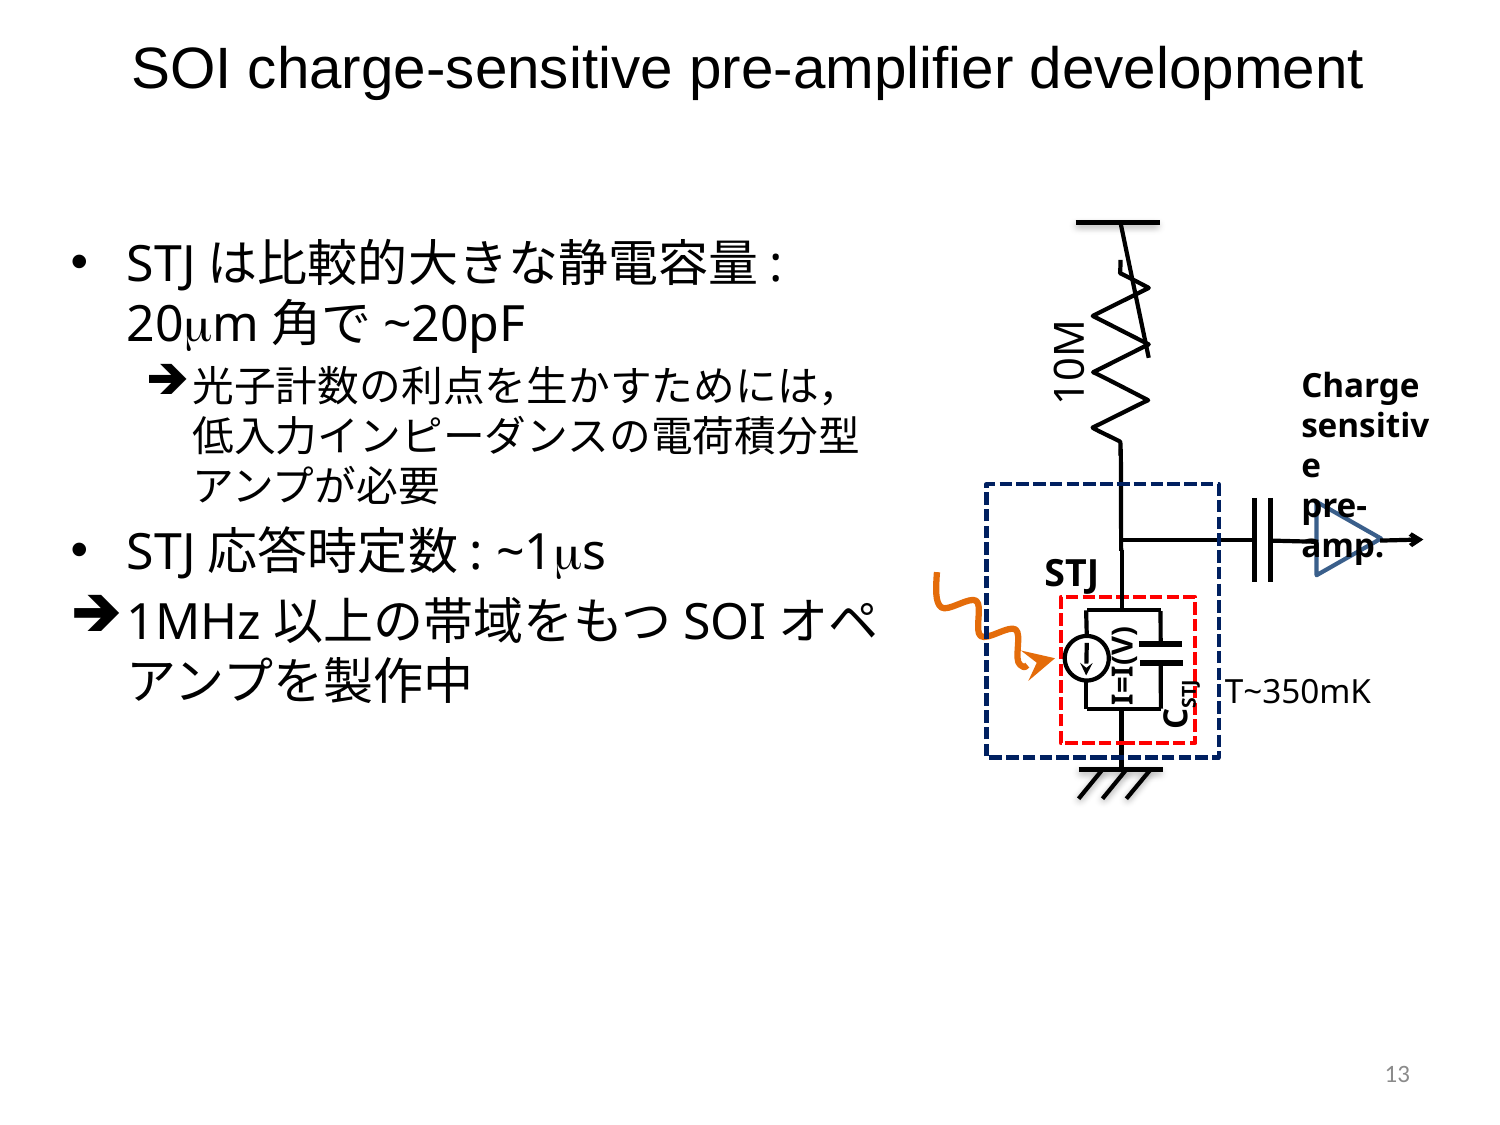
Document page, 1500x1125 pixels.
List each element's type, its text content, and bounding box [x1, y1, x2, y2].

text_box STJは比較的大きな静電容量: 20m角で~20pF 光子計数の利点を生かすためには，低入力インピーダンスの電荷積分型アンプが必要 STJ応答時定数: ~1s 1MHz以上の帯域をもつSOIオペアンプを製作中 [55, 223, 896, 770]
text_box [915, 222, 1456, 799]
title SOI charge-sensitive pre-amplifier development [73, 12, 1424, 118]
slide_number 13 [1074, 1042, 1425, 1103]
